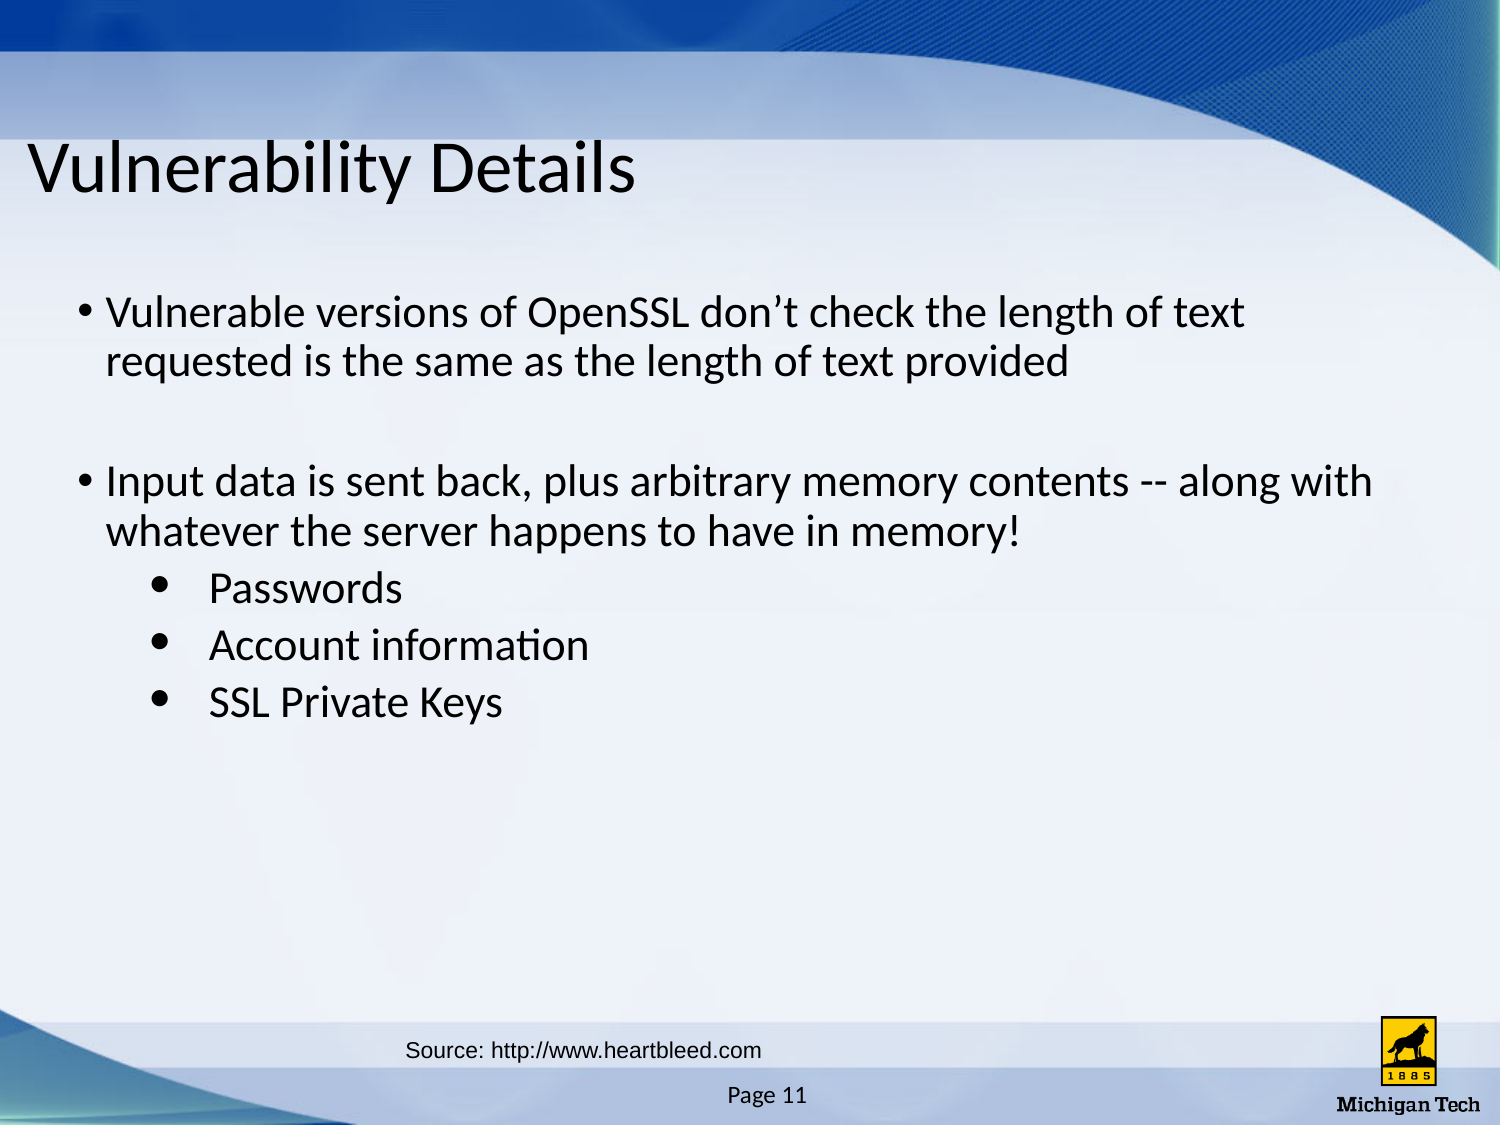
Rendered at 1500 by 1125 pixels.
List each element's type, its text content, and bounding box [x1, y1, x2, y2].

text_box Source: http://www.heartbleed.com [315, 1028, 1263, 1072]
list Vulnerable versions of OpenSSL don’t check the length of text requested is the same as the length of text provided Input data is sent back, plus arbitrary memory contents -- along with whatever the server happens to have in memory! Passwords Account information SSL Private Keys [62, 280, 1413, 981]
title Vulnerability Details [12, 75, 1263, 263]
picture [0, 0, 1500, 1125]
